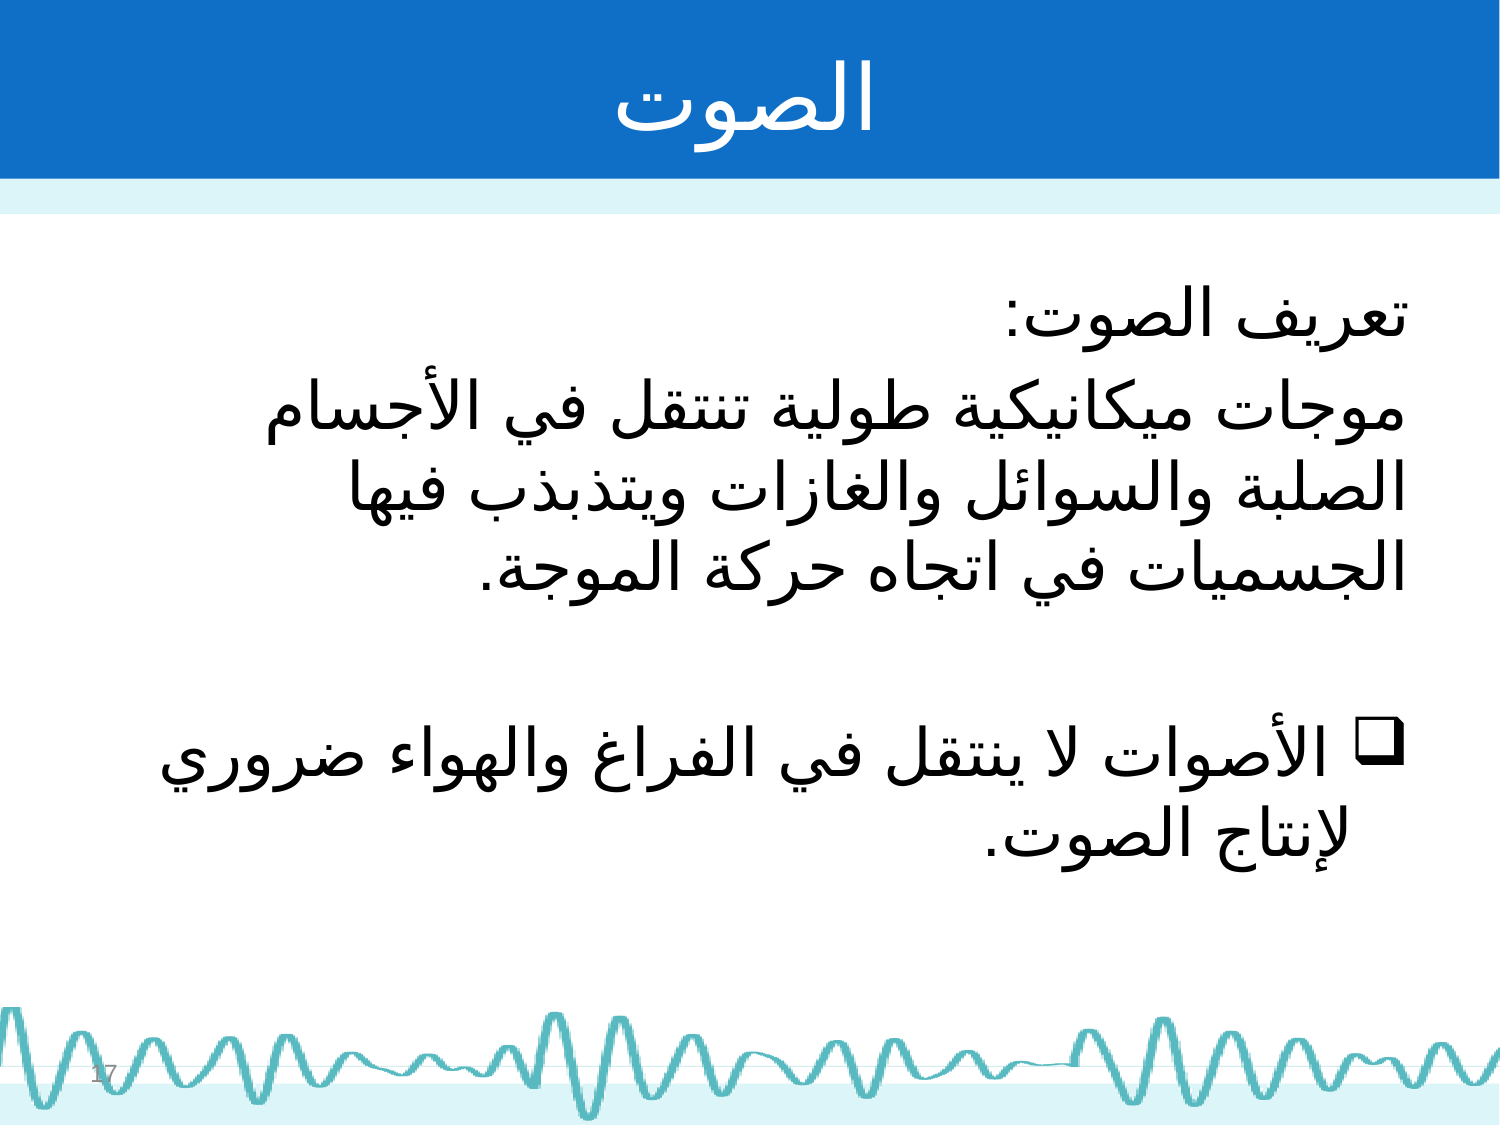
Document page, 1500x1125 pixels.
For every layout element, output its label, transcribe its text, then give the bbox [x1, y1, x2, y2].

list تعريف الصوت: موجات ميكانيكية طولية تنتقل في الأجسام الصلبة والسوائل والغازات ويتذبذب فيها الجسميات في اتجاه حركة الموجة. الأصوات لا ينتقل في الفراغ والهواء ضروري لإنتاج الصوت. [75, 262, 1425, 1005]
title الصوت [70, 0, 1421, 188]
slide_number 17 [75, 1042, 425, 1103]
